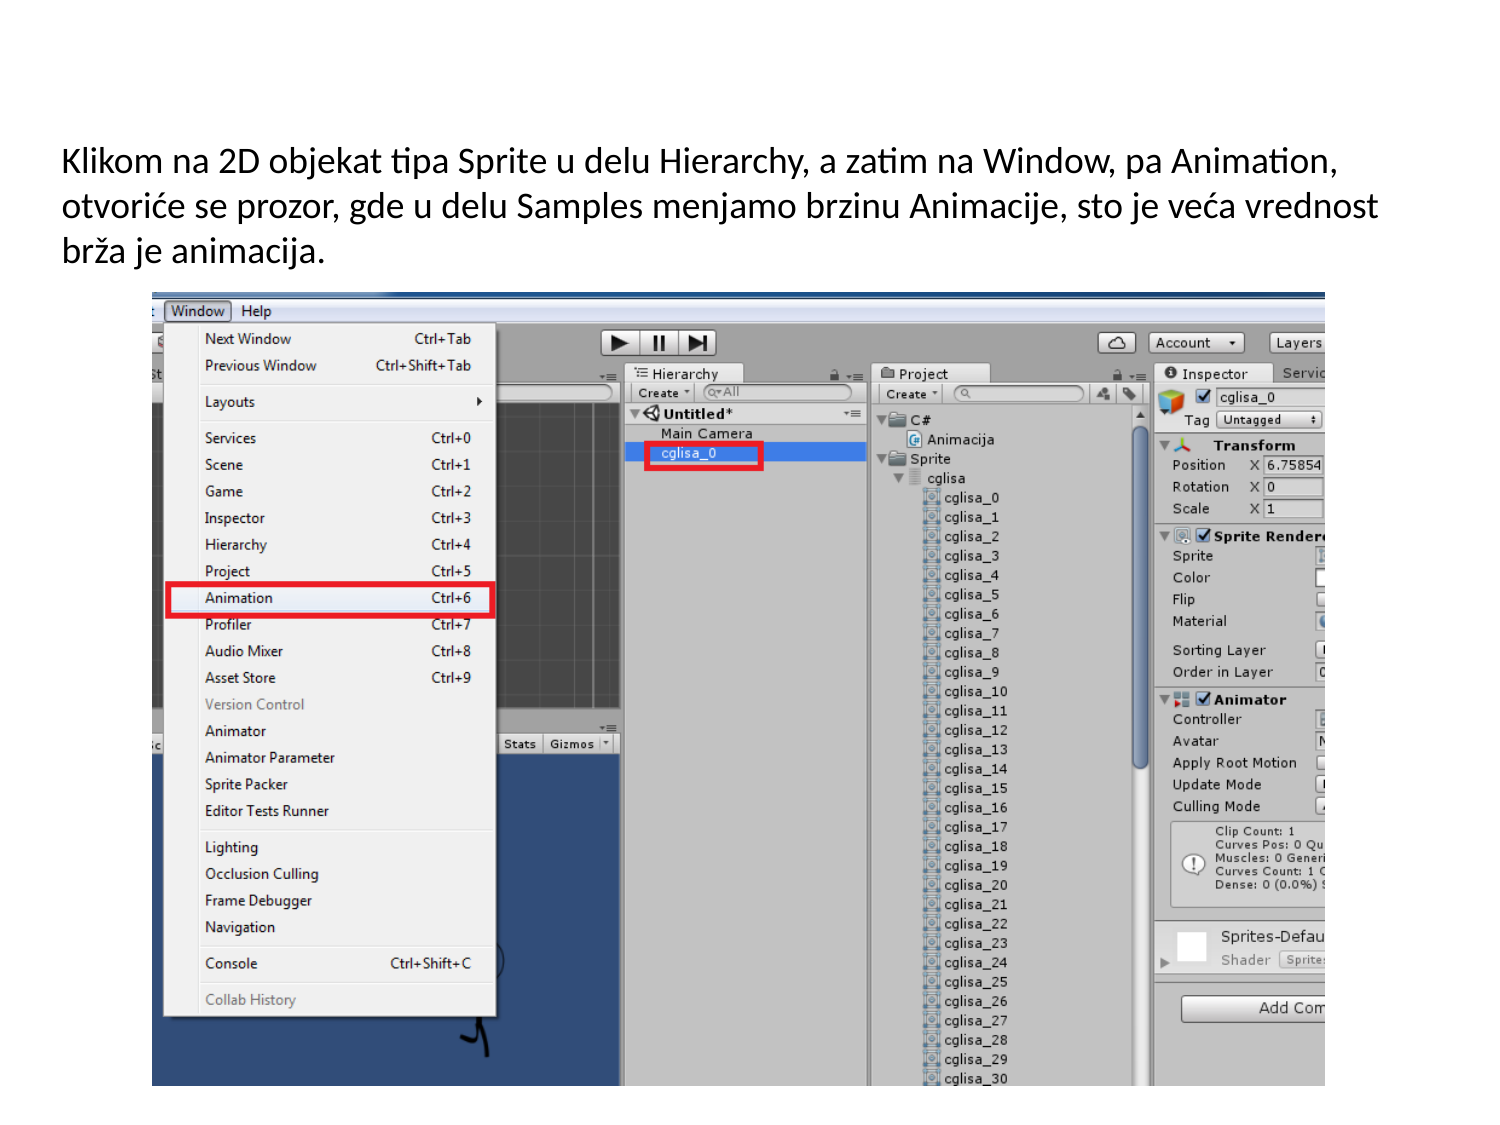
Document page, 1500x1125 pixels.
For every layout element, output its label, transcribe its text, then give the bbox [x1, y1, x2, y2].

text_box Klikom na 2D objekat tipa Sprite u delu Hierarchy, a zatim na Window, pa Animation, otvoriće se prozor, gde u delu Samples menjamo brzinu Animacije, sto je veća vrednost brža je animacija. [46, 128, 1454, 279]
picture [152, 292, 1325, 1086]
